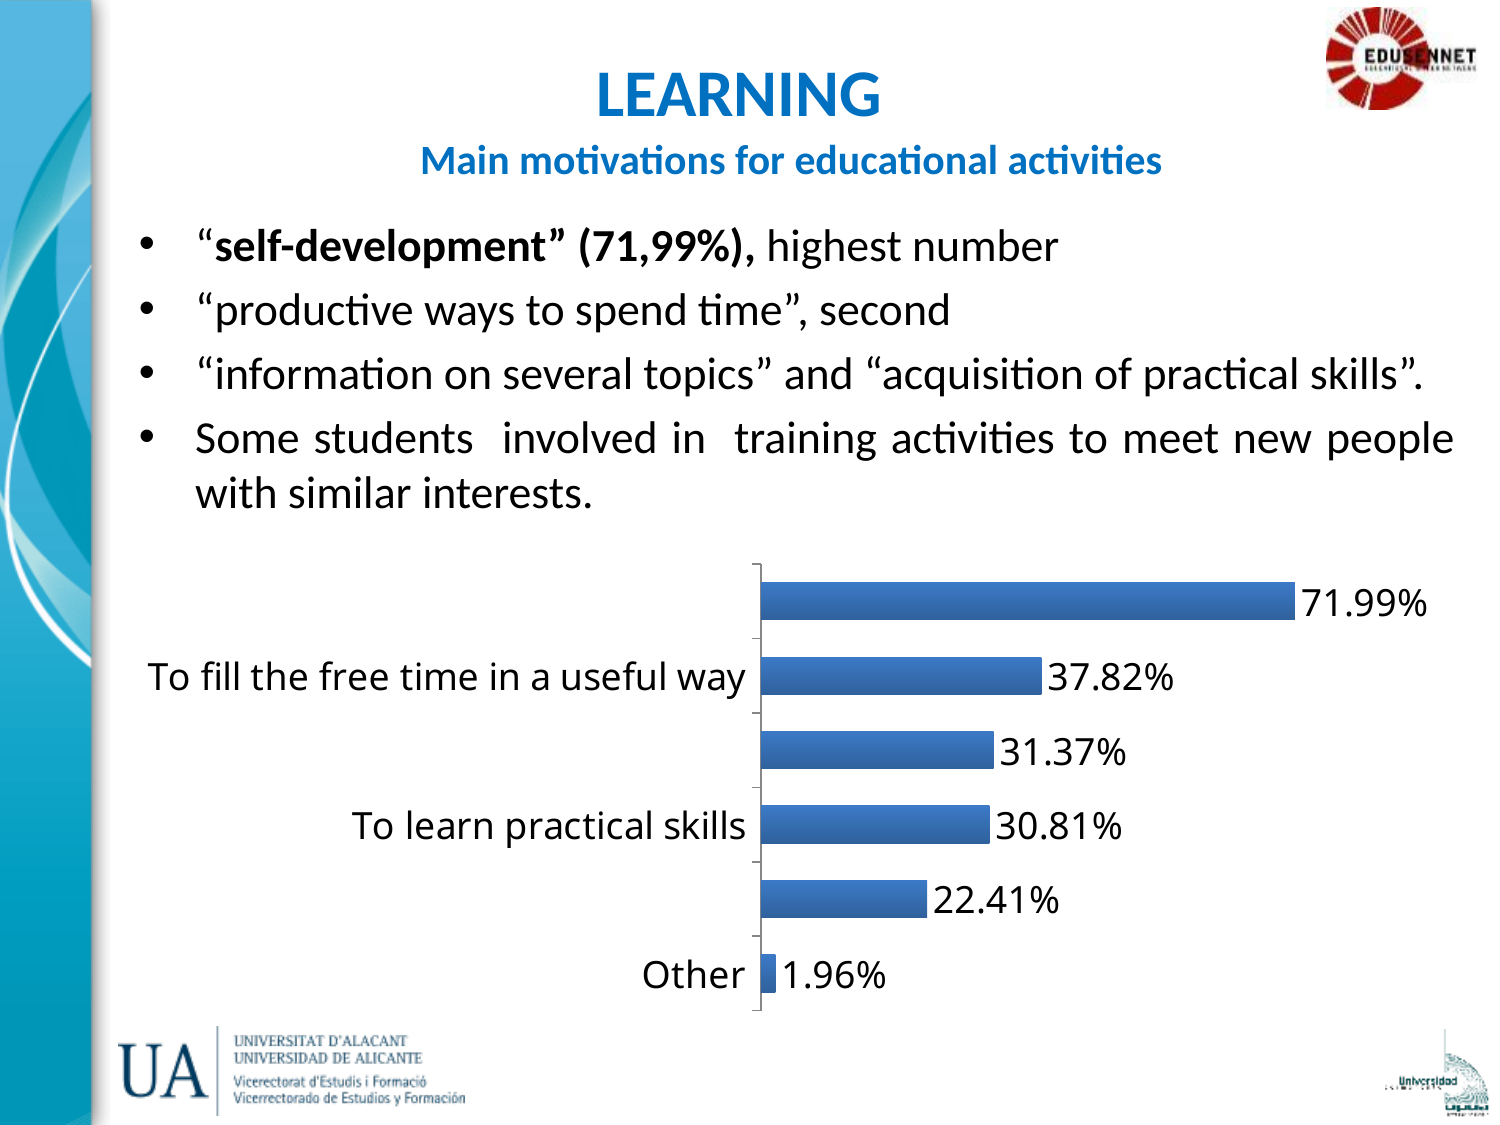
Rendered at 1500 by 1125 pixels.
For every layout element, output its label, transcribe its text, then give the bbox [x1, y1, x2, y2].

picture [1384, 1029, 1489, 1118]
picture [1326, 7, 1495, 111]
chart [147, 538, 1429, 1037]
text_box Main motivations for educational activities [123, 125, 1459, 191]
picture [118, 1026, 465, 1116]
text_box [499, 191, 1394, 537]
list “self-development” (71,99%), highest number “productive ways to spend time”, second “information on several topics” and “acquisition of practical skills”. Some students involved in training activities to meet new people with similar interests. [123, 208, 1471, 1047]
title LEARNING [73, 30, 1405, 149]
picture [0, 0, 110, 1125]
